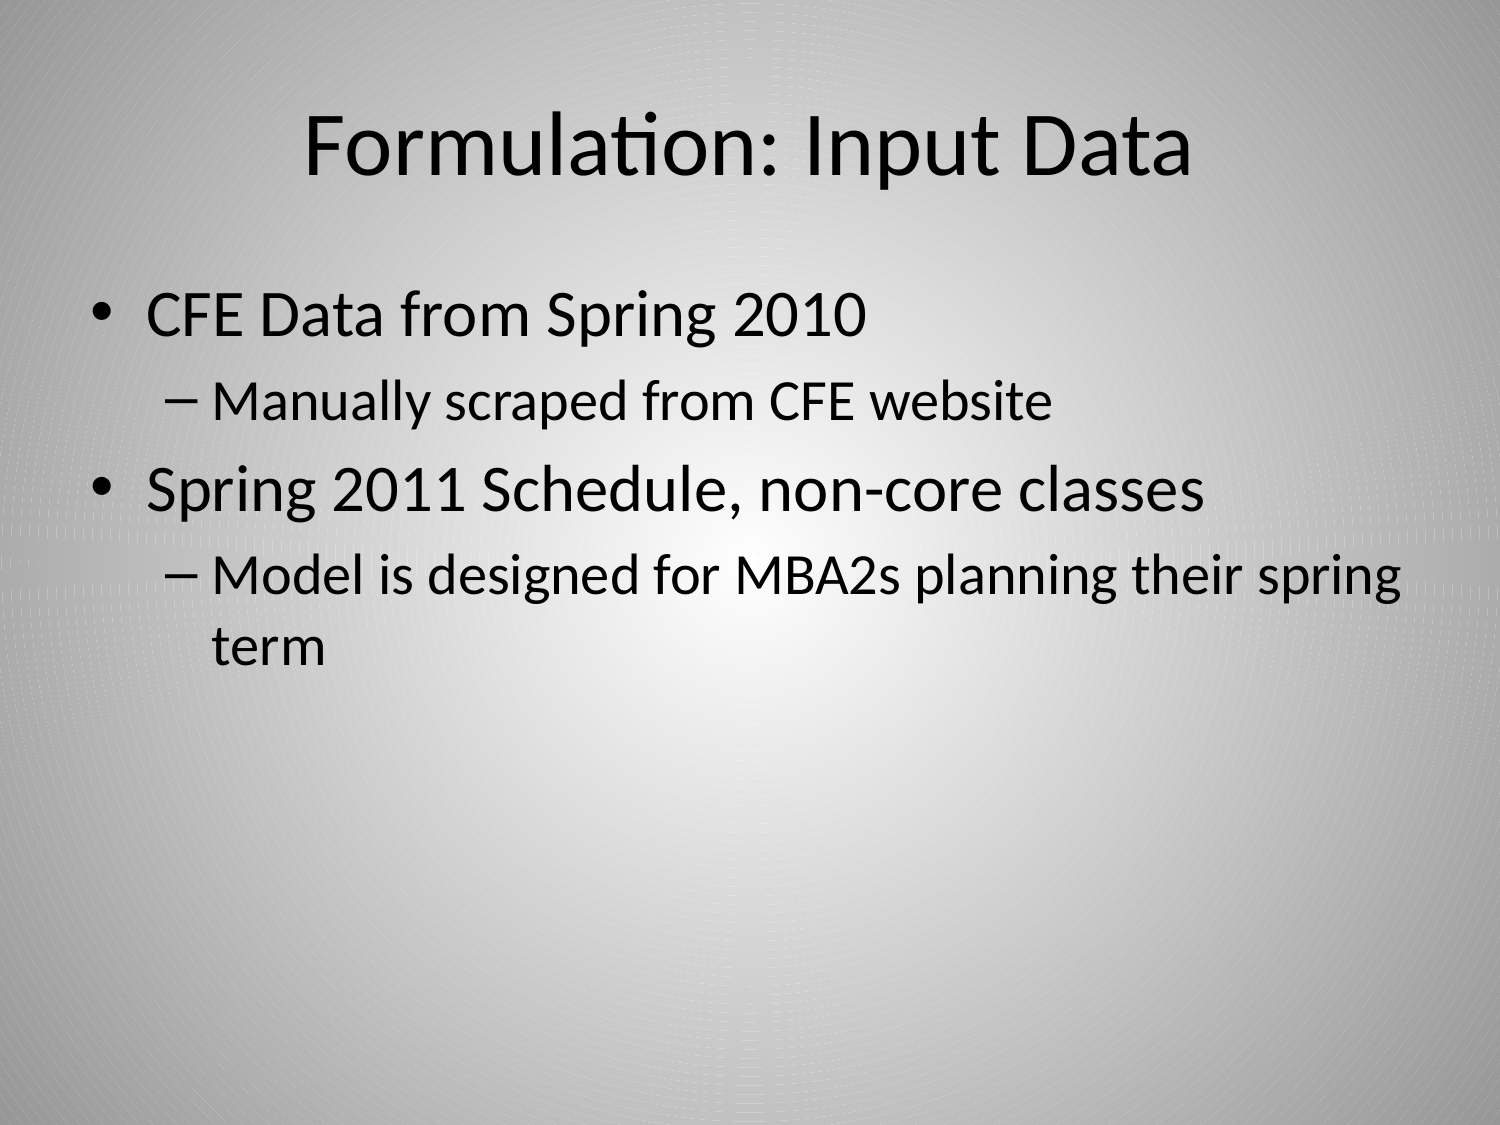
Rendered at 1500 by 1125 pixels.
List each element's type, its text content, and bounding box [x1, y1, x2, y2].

title Formulation: Input Data [75, 45, 1425, 233]
list CFE Data from Spring 2010 Manually scraped from CFE website Spring 2011 Schedule, non-core classes Model is designed for MBA2s planning their spring term [75, 262, 1425, 1005]
